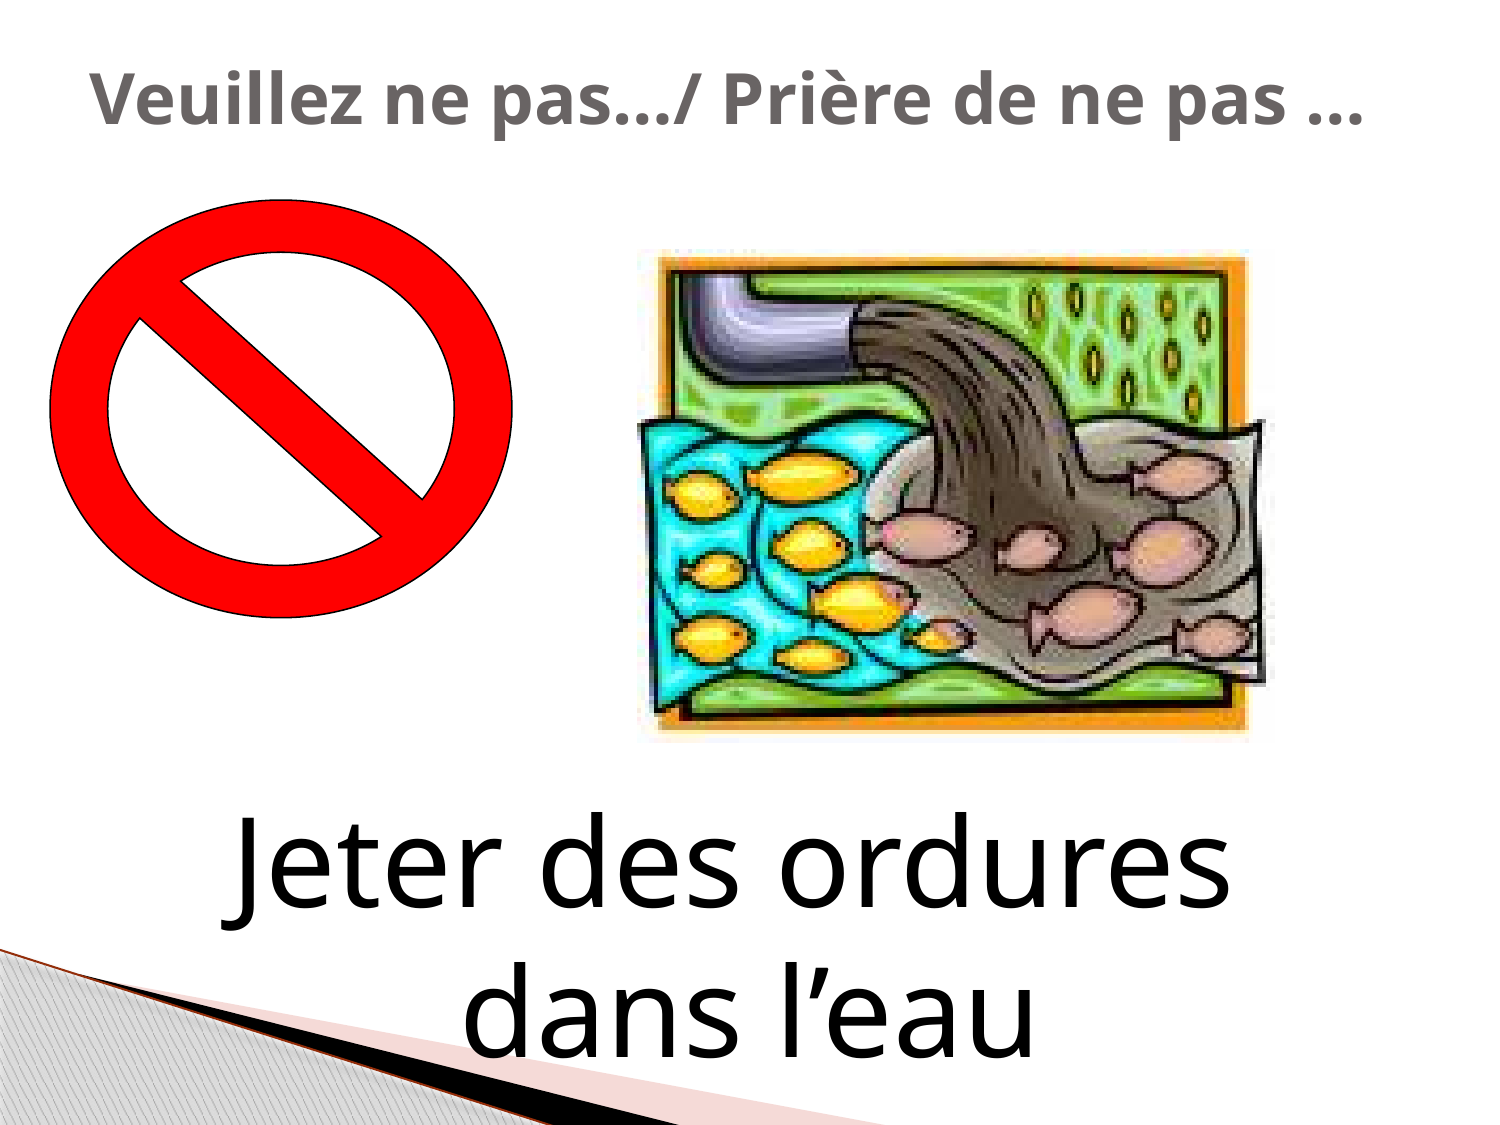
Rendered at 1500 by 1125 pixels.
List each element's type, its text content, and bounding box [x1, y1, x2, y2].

text_box Jeter des ordures dans l’eau [37, 774, 1463, 1090]
text_box [50, 200, 512, 618]
picture [637, 249, 1276, 744]
title Veuillez ne pas…/ Prière de ne pas … [75, 45, 1425, 233]
